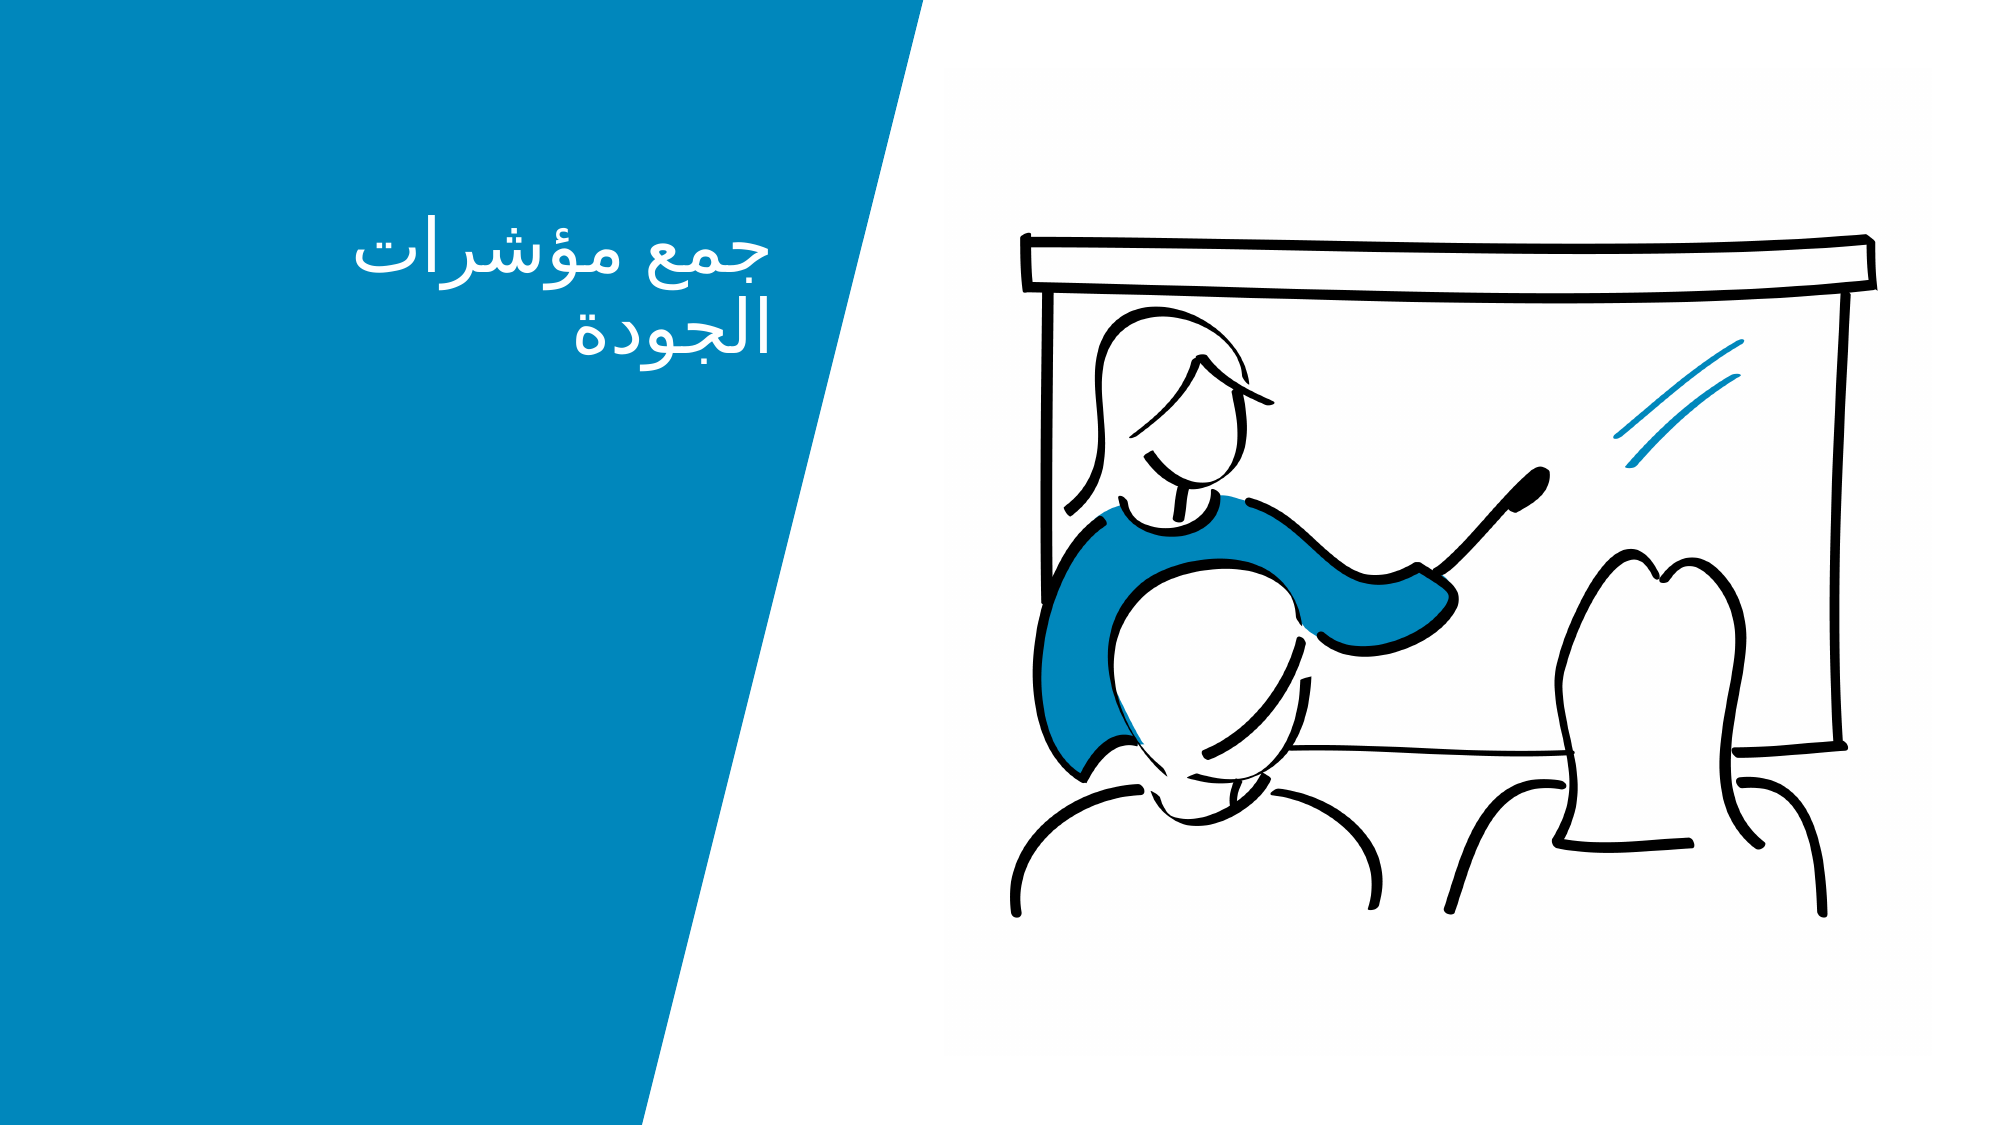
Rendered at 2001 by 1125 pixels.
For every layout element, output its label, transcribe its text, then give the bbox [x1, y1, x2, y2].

picture [944, 68, 1932, 1056]
title جمع مؤشرات الجودة [136, 0, 775, 371]
